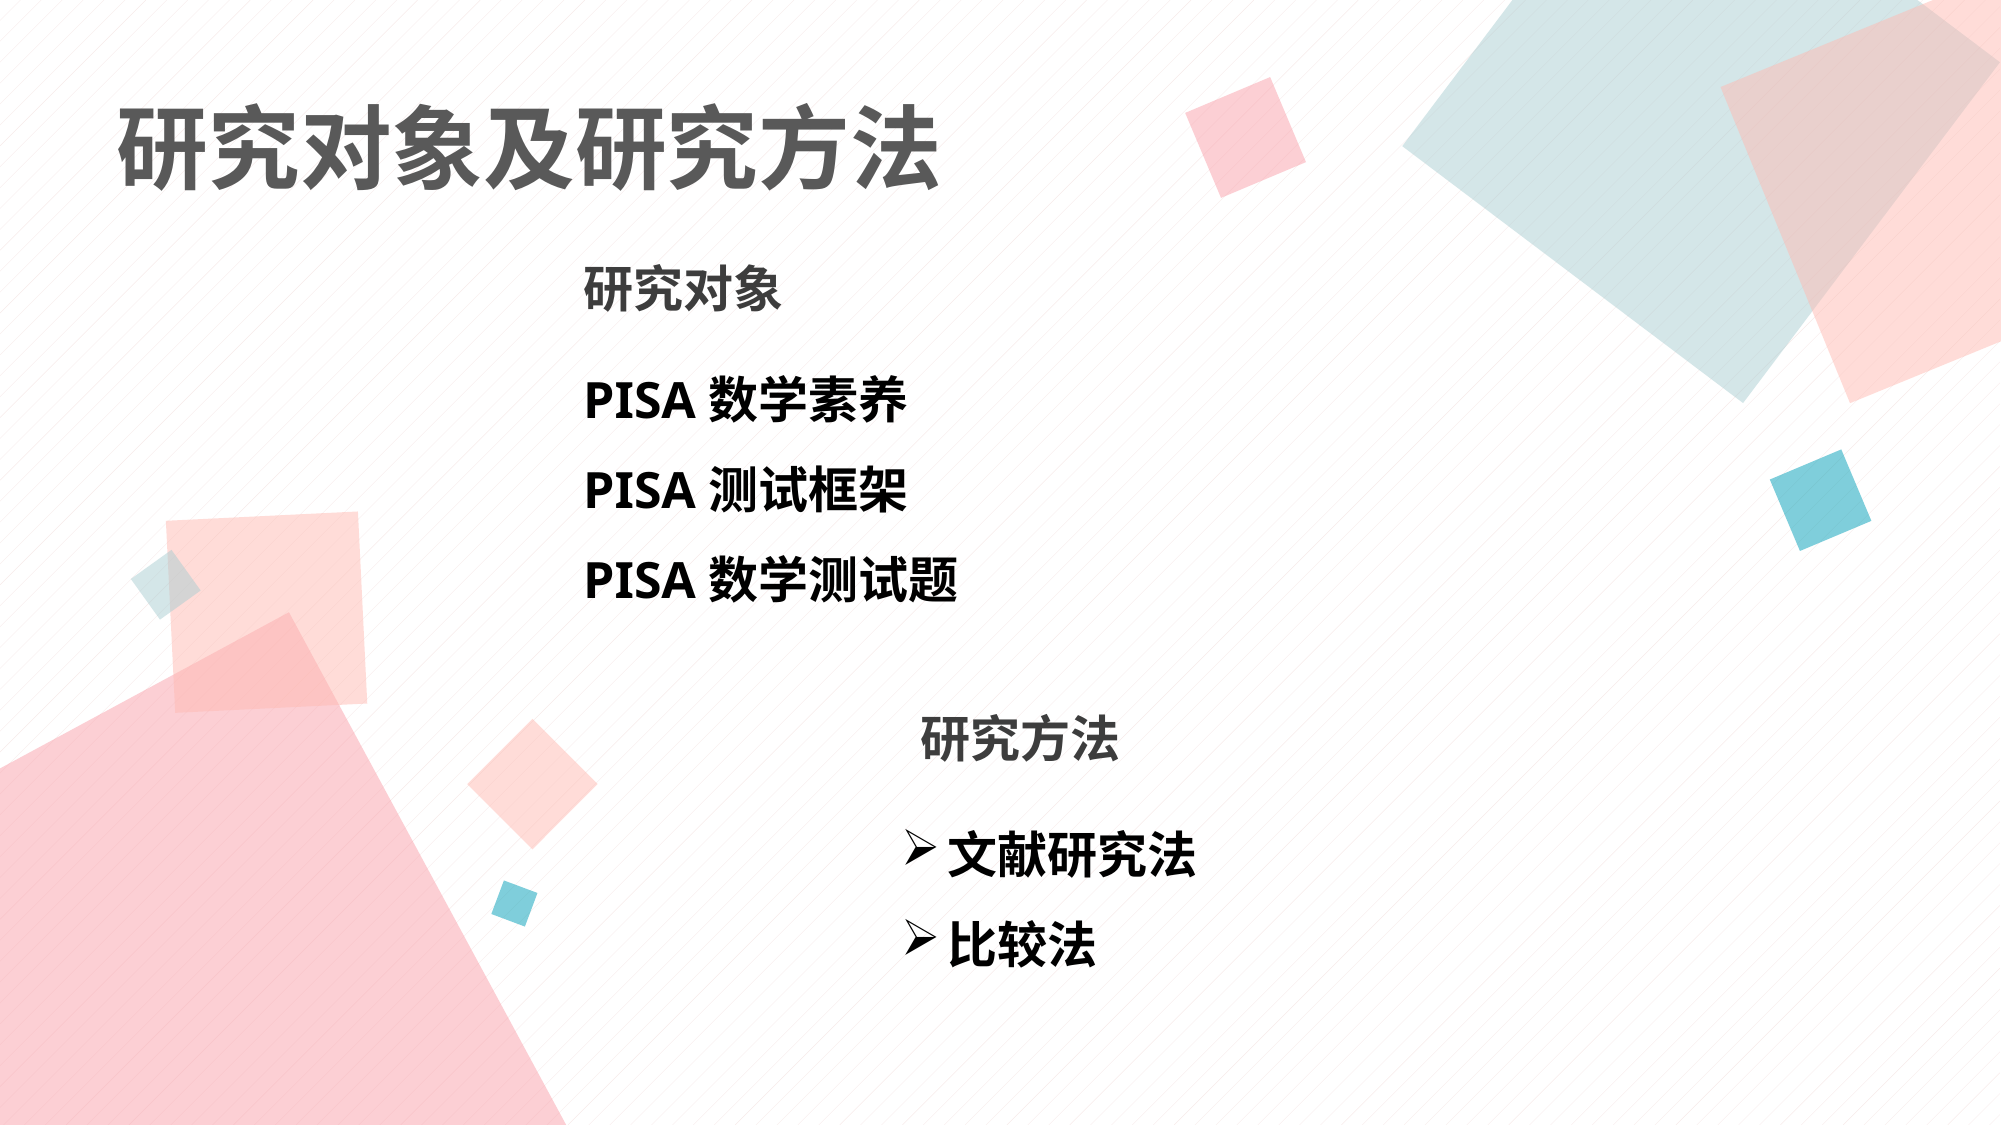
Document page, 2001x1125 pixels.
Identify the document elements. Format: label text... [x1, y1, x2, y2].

text_box 文献研究法 比较法 [886, 786, 1394, 982]
text_box 研究对象 [568, 250, 892, 326]
text_box PISA数学素养 PISA测试框架 PISA数学测试题 [568, 331, 1608, 616]
list 研究对象及研究方法 [101, 108, 1022, 197]
text_box 研究方法 [905, 699, 1155, 775]
